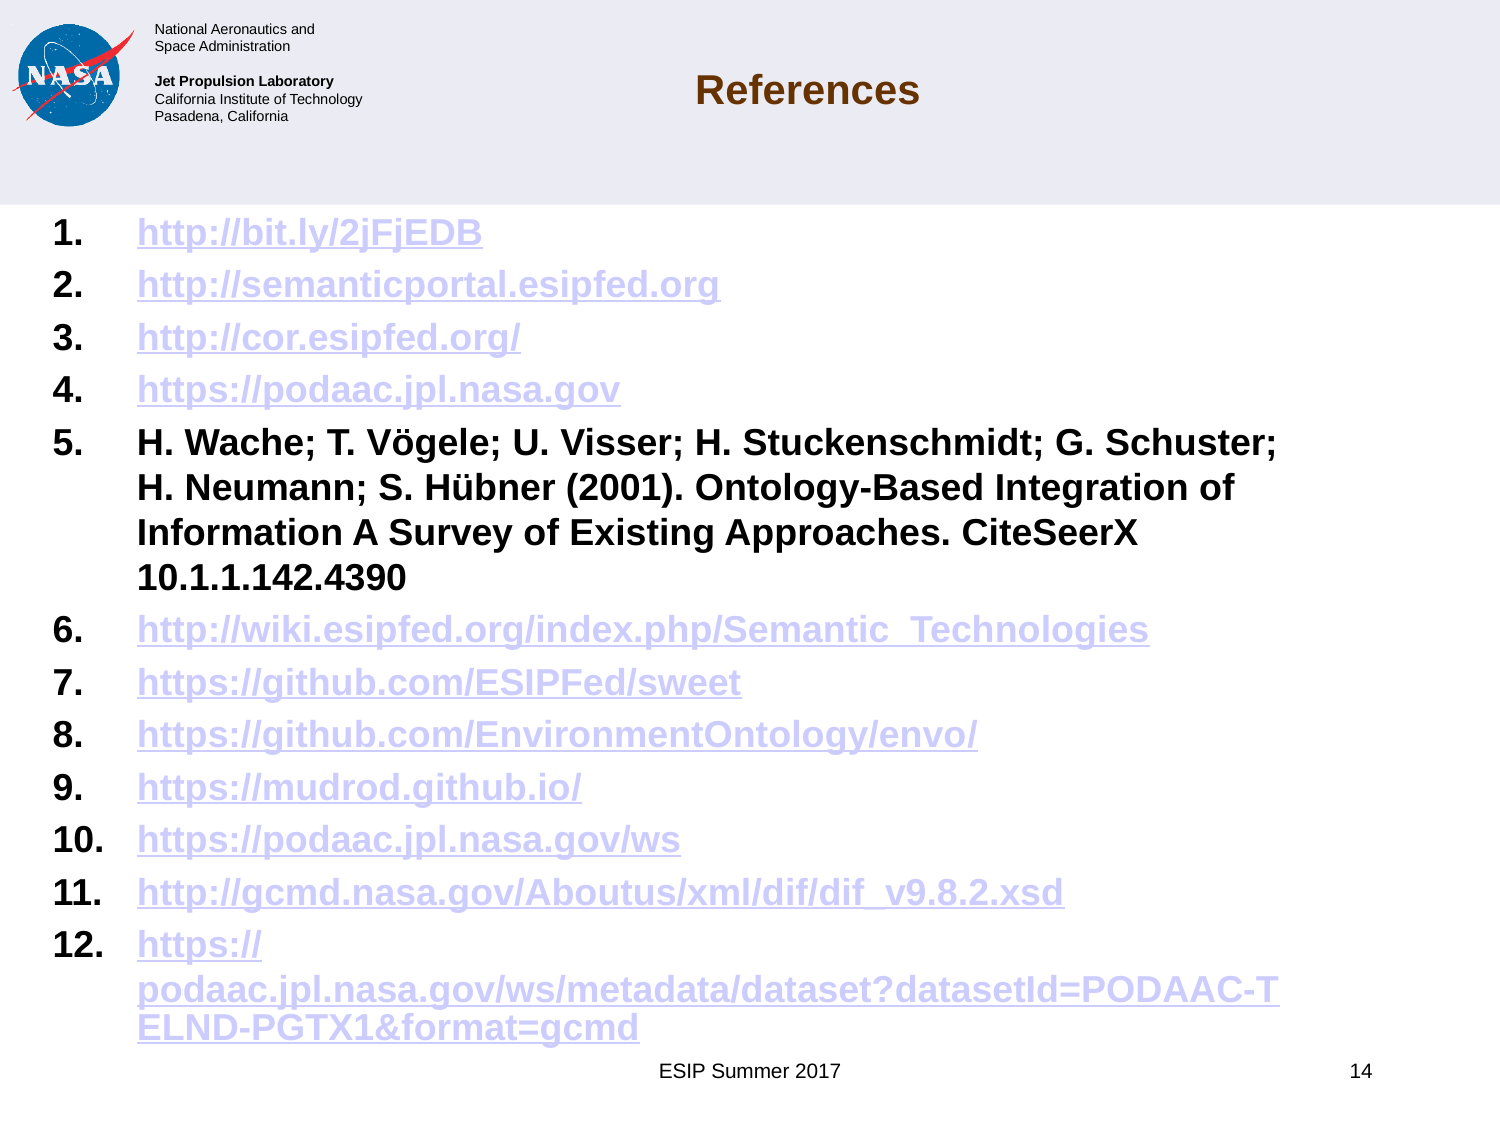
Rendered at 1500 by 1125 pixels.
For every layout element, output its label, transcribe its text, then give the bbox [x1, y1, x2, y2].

footer ESIP Summer 2017 [512, 1050, 988, 1125]
slide_number 14 [1074, 1050, 1388, 1125]
picture [12, 24, 139, 132]
list http://bit.ly/2jFjEDB http://semanticportal.esipfed.org http://cor.esipfed.org/ https://podaac.jpl.nasa.gov H. Wache; T. Vögele; U. Visser; H. Stuckenschmidt; G. Schuster; H. Neumann; S. Hübner (2001). Ontology-Based Integration of Information A Survey of Existing Approaches. CiteSeerX 10.1.1.142.4390 http://wiki.esipfed.org/index.php/Semantic_Technologies https://github.com/ESIPFed/sweet https://github.com/EnvironmentOntology/envo/ https://mudrod.github.io/ https://podaac.jpl.nasa.gov/ws http://gcmd.nasa.gov/Aboutus/xml/dif/dif_v9.8.2.xsd https://podaac.jpl.nasa.gov/ws/metadata/dataset?datasetId=PODAAC-TELND-PGTX1&format=gcmd [37, 200, 1313, 971]
title References [233, 0, 1383, 183]
